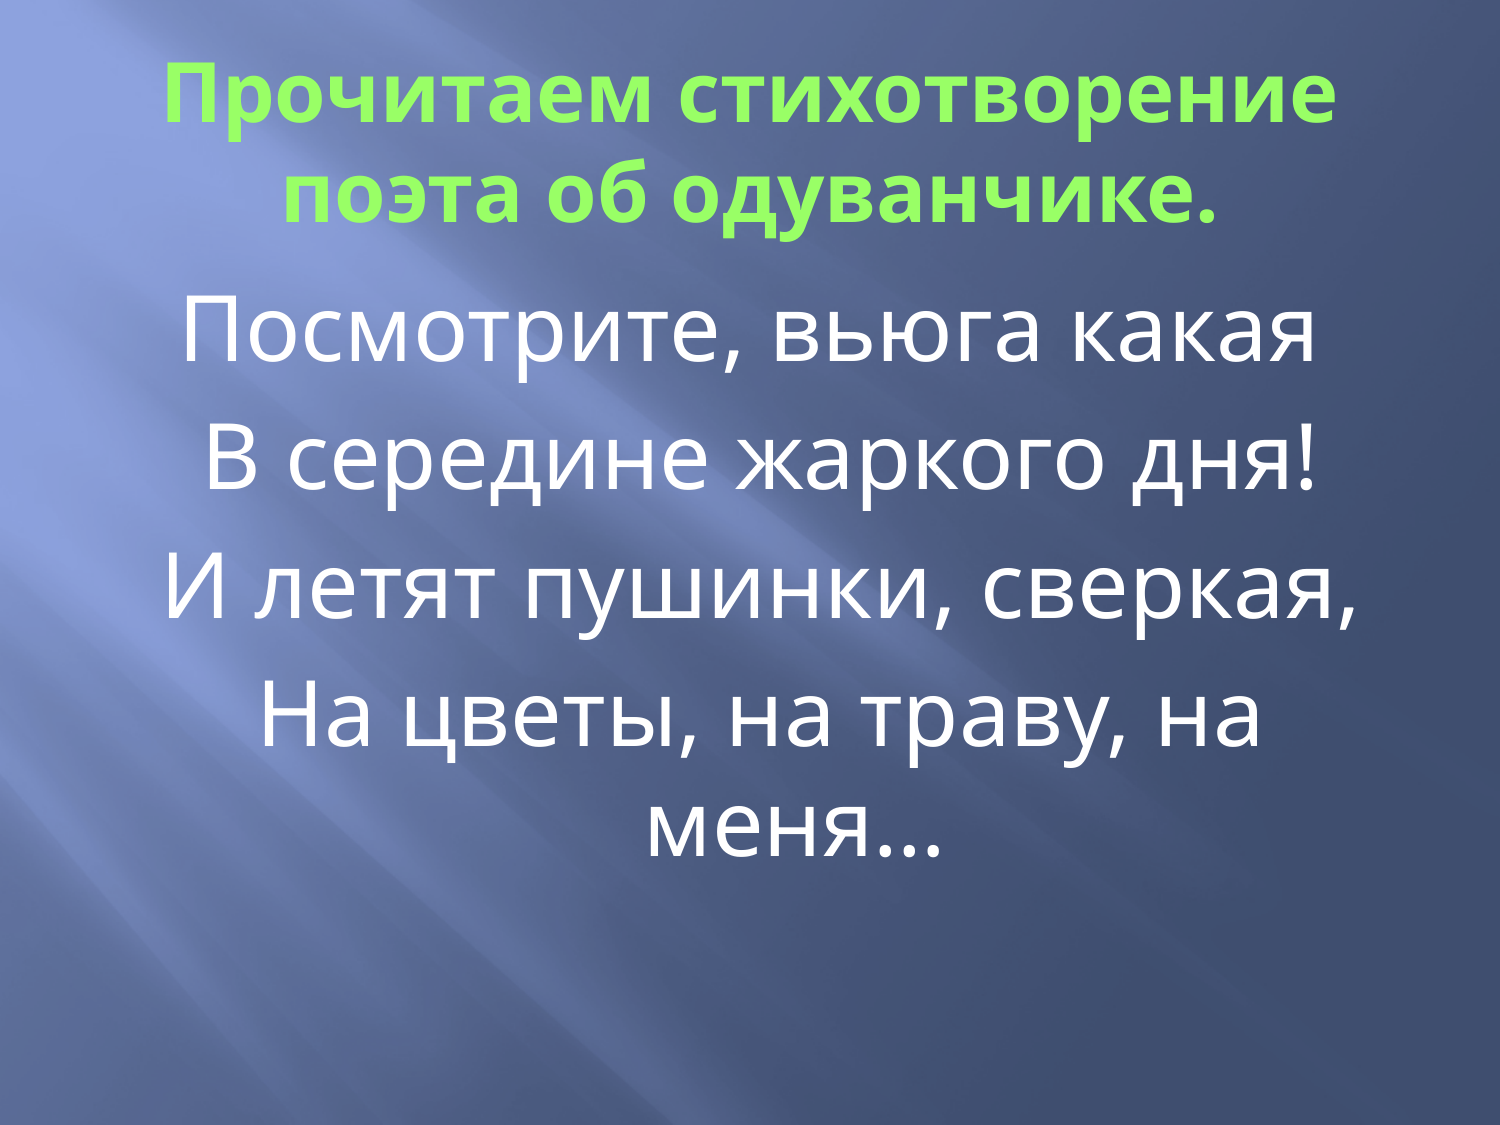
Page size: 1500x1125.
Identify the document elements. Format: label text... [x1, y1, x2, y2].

list Посмотрите, вьюга какая В середине жаркого дня! И летят пушинки, сверкая, На цветы, на траву, на меня… [75, 262, 1425, 1035]
title Прочитаем стихотворение поэта об одуванчике. [75, 45, 1425, 233]
